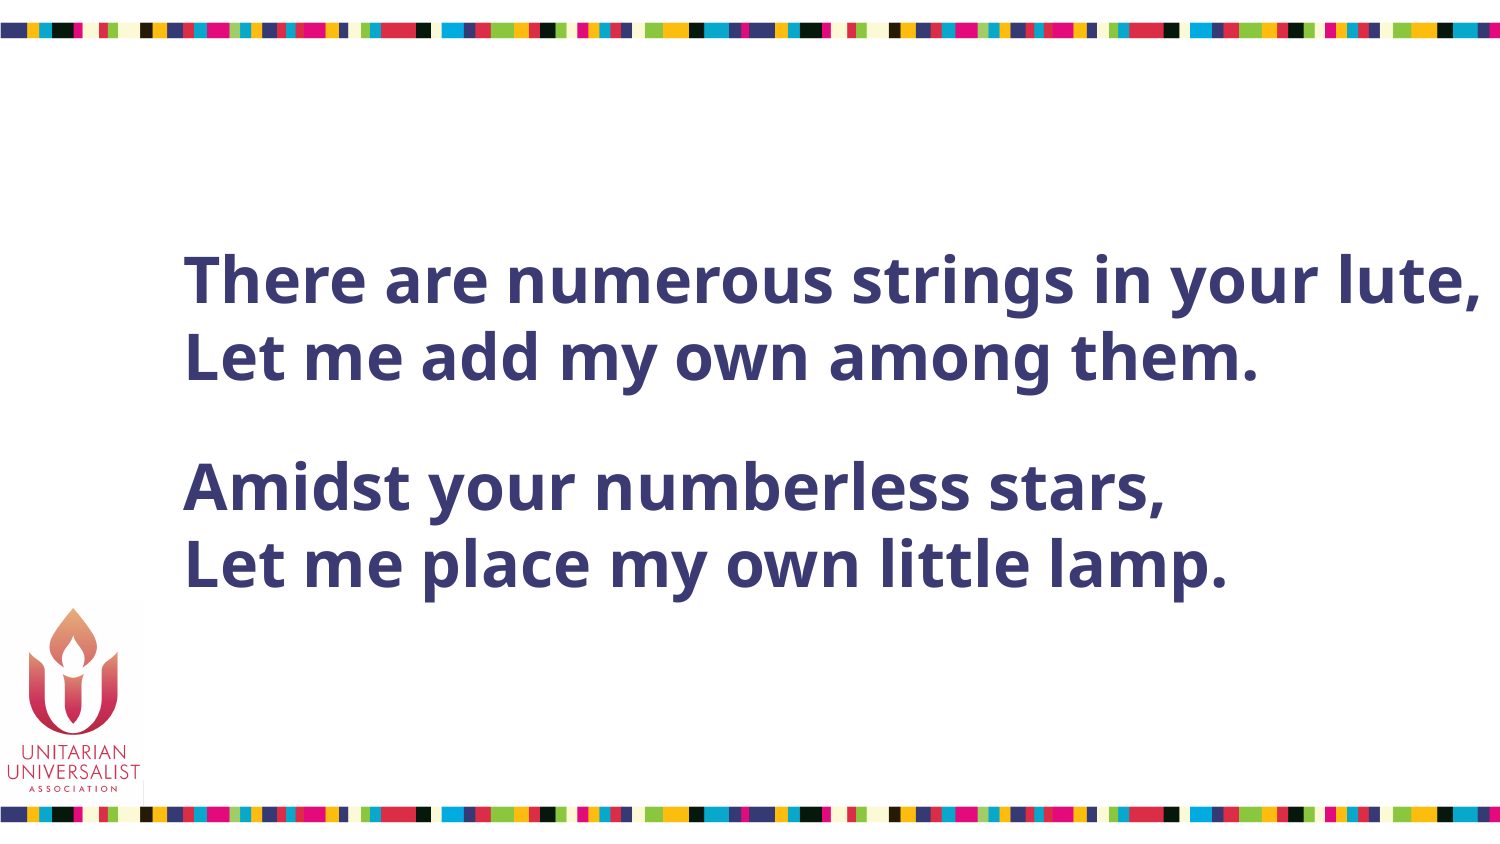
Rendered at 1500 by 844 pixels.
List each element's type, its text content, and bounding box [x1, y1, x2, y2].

picture [0, 22, 1500, 40]
text_box There are numerous strings in your lute, Let me add my own among them. Amidst your numberless stars, Let me place my own little lamp. [168, 223, 1500, 616]
picture [0, 600, 1500, 824]
